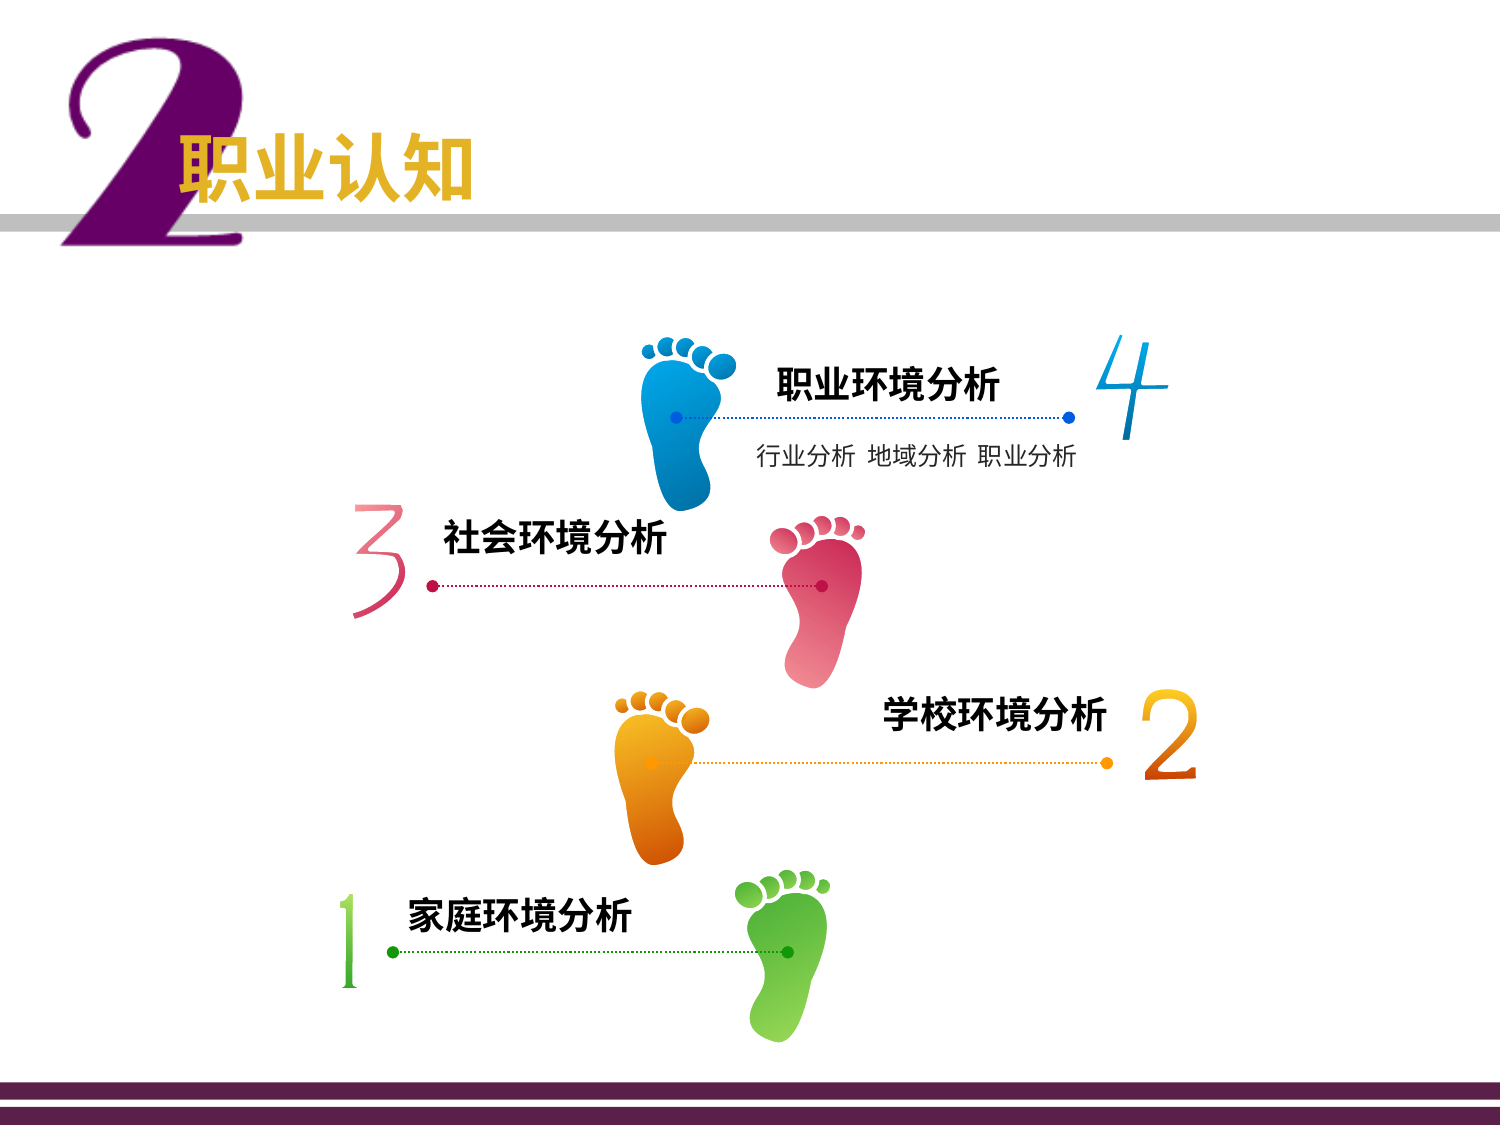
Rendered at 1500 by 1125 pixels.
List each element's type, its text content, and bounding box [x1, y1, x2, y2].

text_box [755, 509, 869, 683]
text_box [335, 889, 363, 993]
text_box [605, 686, 719, 860]
picture [23, 0, 311, 278]
text_box 学校环境分析 [868, 684, 1141, 744]
text_box [316, 212, 1500, 234]
text_box [0, 212, 18, 234]
text_box [0, 1105, 1500, 1125]
text_box [347, 500, 410, 624]
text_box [632, 332, 746, 506]
text_box [0, 1080, 1500, 1102]
text_box 家庭环境分析 [392, 884, 666, 945]
text_box 社会环境分析 [428, 506, 701, 567]
text_box [1137, 685, 1201, 785]
text_box 职业认知 [316, 113, 538, 219]
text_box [720, 863, 834, 1037]
text_box 行业分析 地域分析 职业分析 [748, 433, 1161, 508]
text_box [1090, 329, 1174, 445]
text_box 职业环境分析 [761, 353, 1035, 414]
